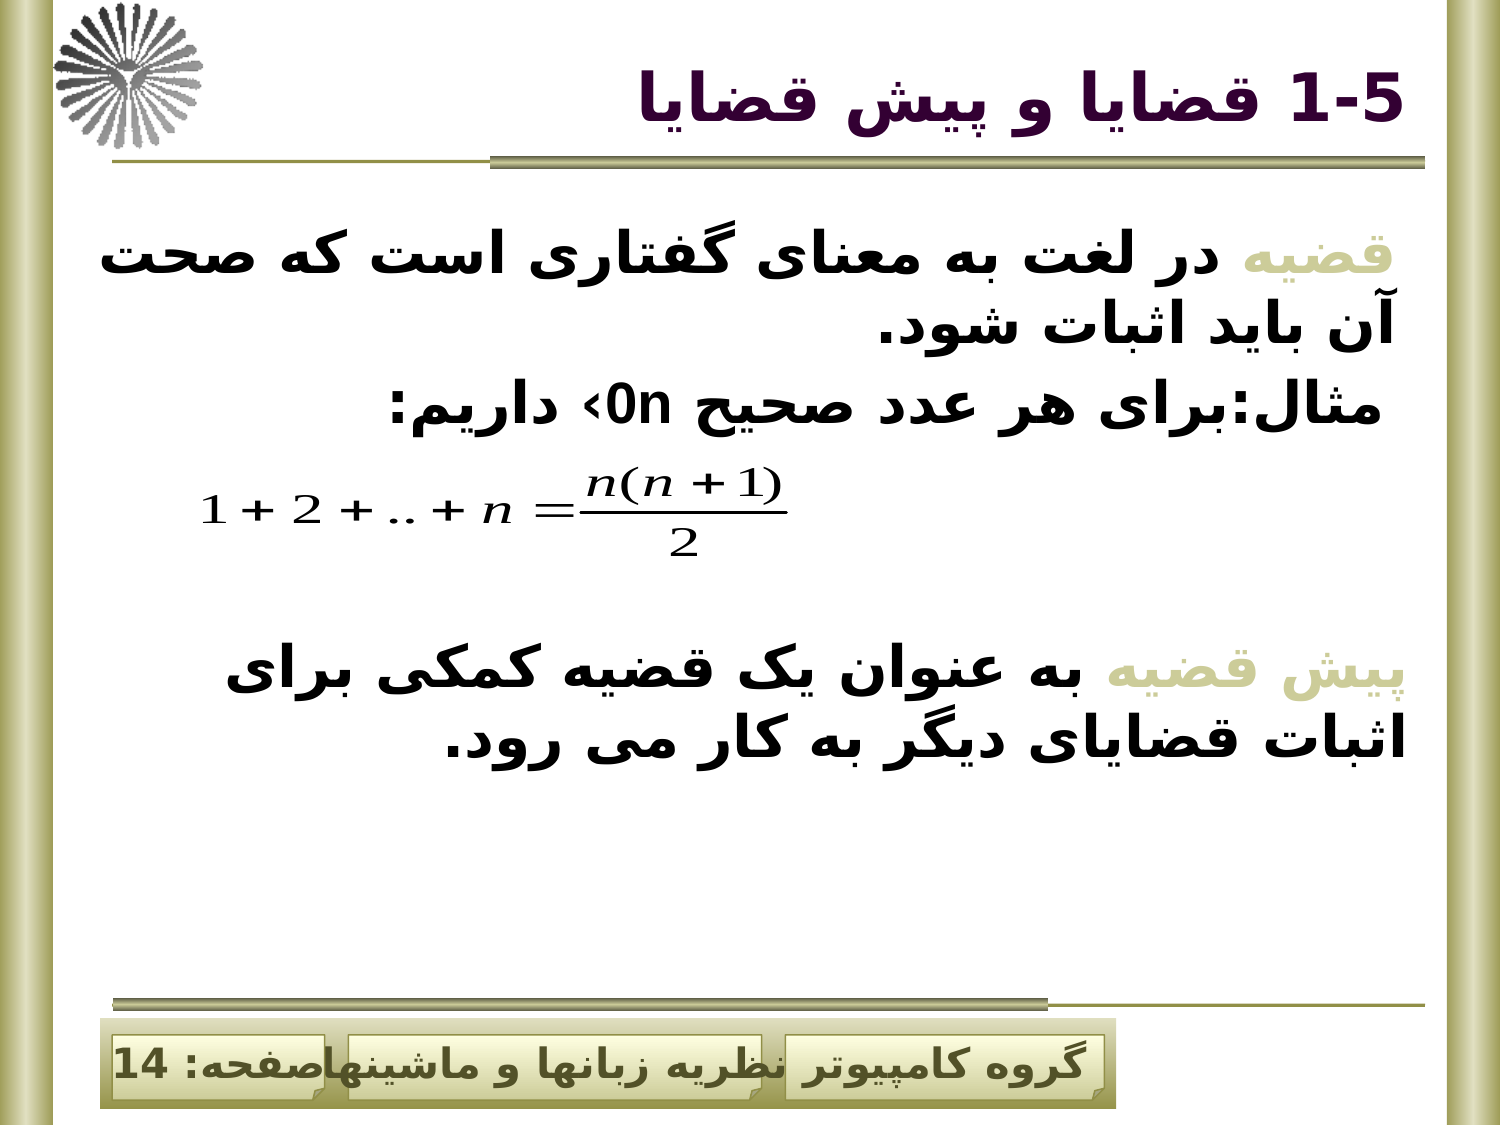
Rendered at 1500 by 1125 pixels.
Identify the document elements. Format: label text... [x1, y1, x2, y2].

text_box پیش قضیه به عنوان یک قضیه کمکی برای اثبات قضایای دیگر به کار می رود. [123, 621, 1424, 777]
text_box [194, 455, 798, 566]
title 1-5 قضایا و پیش قضایا [147, 42, 1423, 147]
text_box قضیه در لغت به معنای گفتاری است که صحت آن باید اثبات شود. [76, 207, 1412, 363]
text_box مثال:برای هر عدد صحیح 0n› داریم: [41, 349, 1400, 445]
